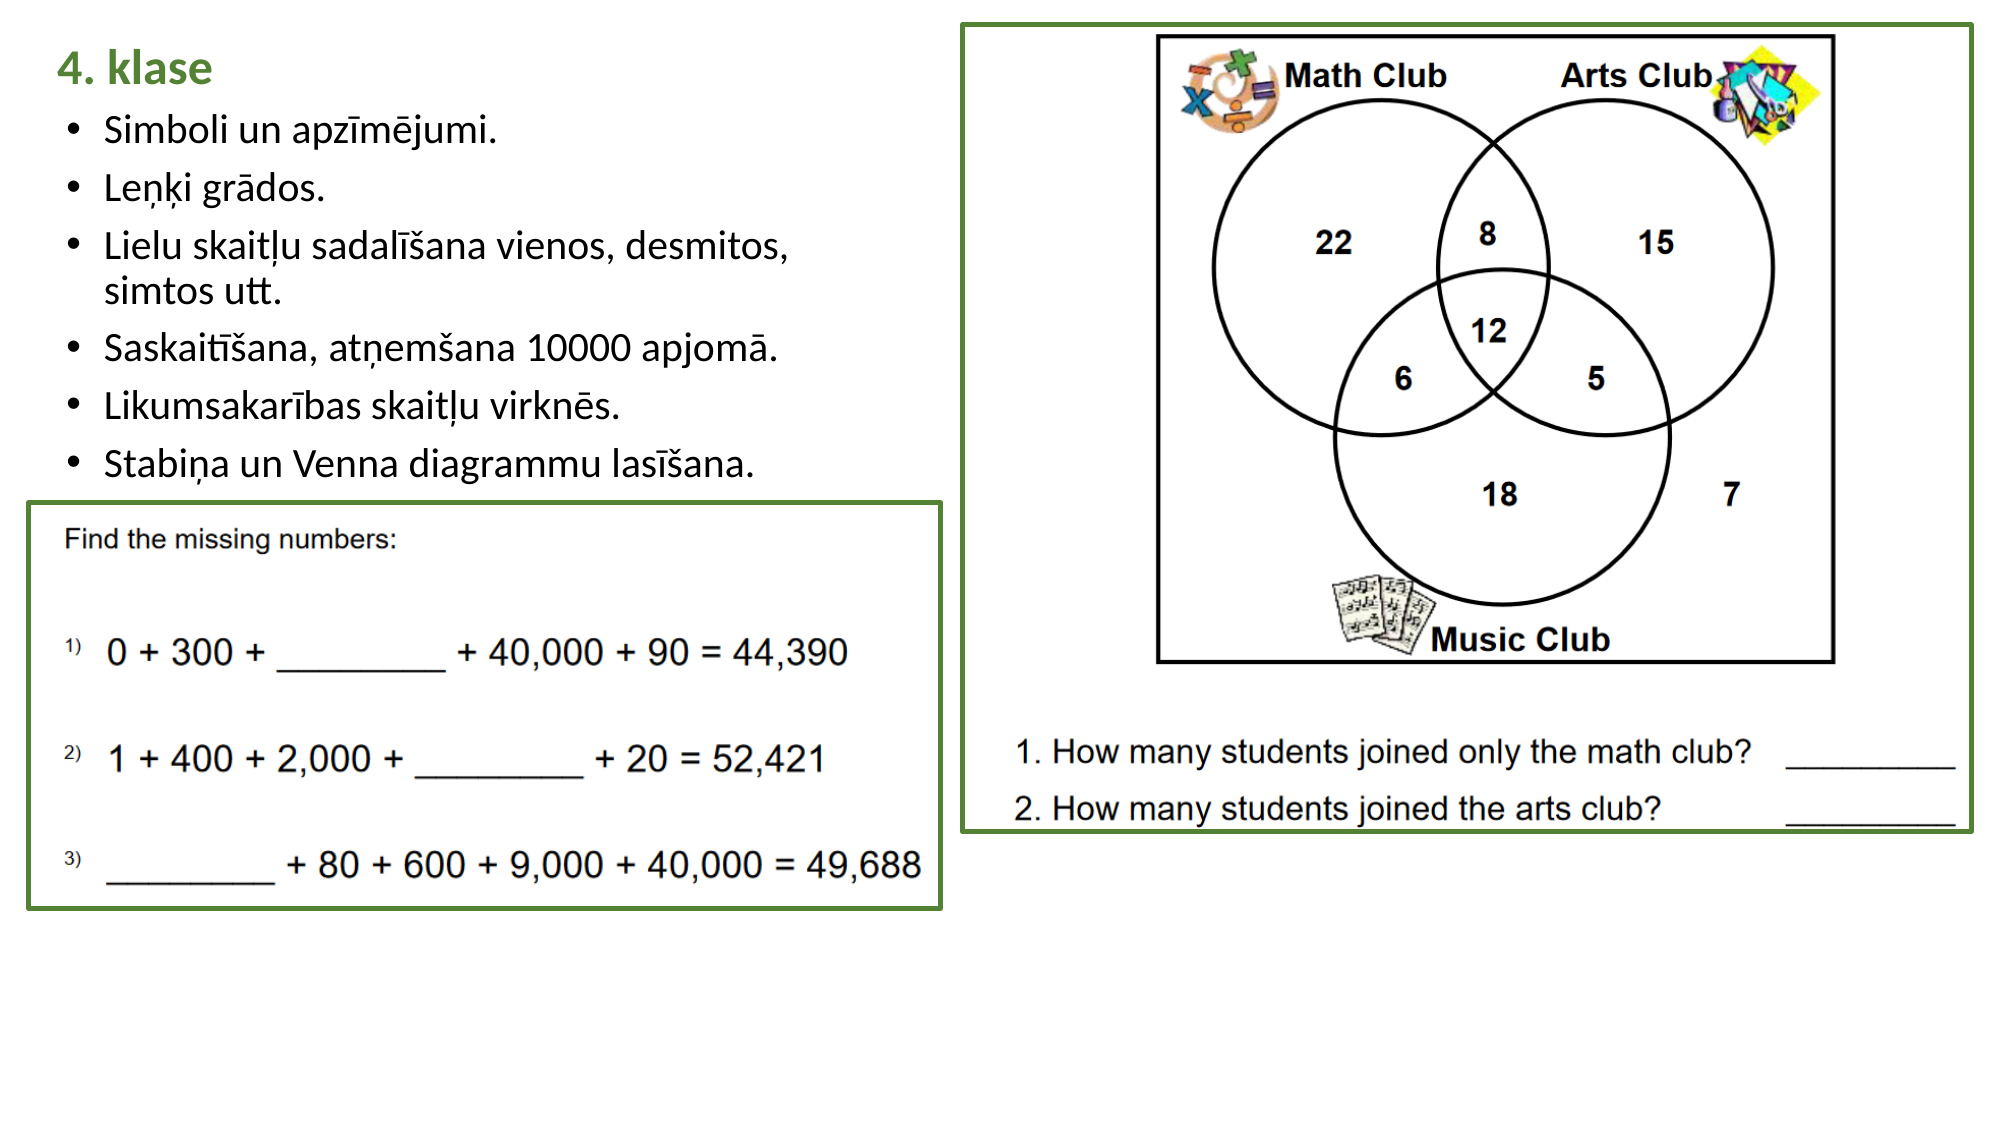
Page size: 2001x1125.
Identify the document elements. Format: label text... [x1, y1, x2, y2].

text_box 4. klase Simboli un apzīmējumi. Leņķi grādos. Lielu skaitļu sadalīšana vienos, desmitos, simtos utt. Saskaitīšana, atņemšana 10000 apjomā. Likumsakarības skaitļu virknēs. Stabiņa un Venna diagrammu lasīšana. [42, 34, 898, 500]
picture [964, 27, 1969, 830]
picture [30, 504, 939, 907]
